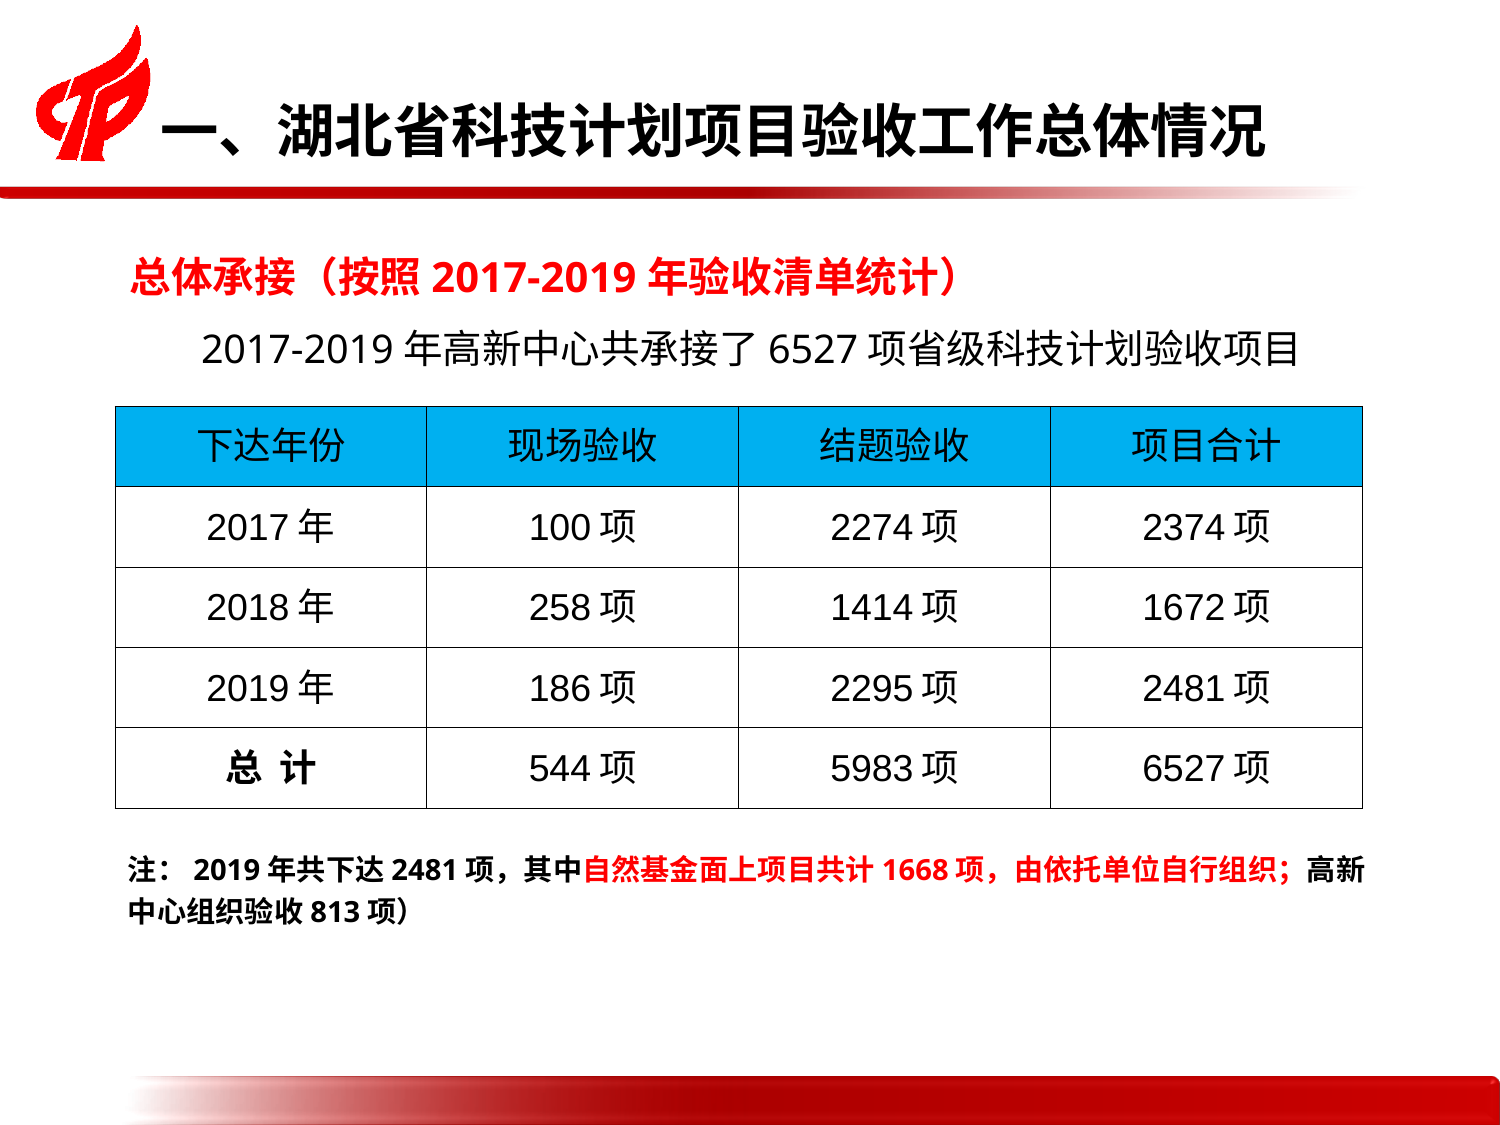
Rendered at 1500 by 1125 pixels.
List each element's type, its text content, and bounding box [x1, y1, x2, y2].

table_cell 186项 [427, 648, 738, 727]
table_header 项目合计 [1051, 407, 1362, 486]
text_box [0, 1074, 1500, 1125]
table_cell 1672项 [1051, 568, 1362, 647]
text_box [0, 186, 1498, 199]
table_cell 258项 [427, 568, 738, 647]
table_cell 6527项 [1051, 728, 1362, 808]
text_box 总体承接（按照2017-2019年验收清单统计） 2017-2019年高新中心共承接了6527项省级科技计划验收项目 [114, 243, 1500, 400]
table_cell 100项 [427, 487, 738, 567]
text_box 一、湖北省科技计划项目验收工作总体情况 [145, 85, 1310, 182]
table_cell 2017年 [116, 487, 426, 567]
table_header 结题验收 [739, 407, 1050, 486]
table_cell 544项 [427, 728, 738, 808]
table_cell 2274项 [739, 487, 1050, 567]
table_cell 1414项 [739, 568, 1050, 647]
table_cell 5983项 [739, 728, 1050, 808]
table_header 现场验收 [427, 407, 738, 486]
text_box 注：2019年共下达2481项，其中自然基金面上项目共计1668项，由依托单位自行组织；高新中心组织验收813项） [112, 837, 1385, 935]
table_cell 2018年 [116, 568, 426, 647]
table_cell 2374项 [1051, 487, 1362, 567]
picture [11, 23, 164, 165]
table_header 下达年份 [116, 407, 426, 486]
table_cell 2481项 [1051, 648, 1362, 727]
table_cell 总 计 [116, 728, 426, 808]
table_cell 2295项 [739, 648, 1050, 727]
table_cell 2019年 [116, 648, 426, 727]
